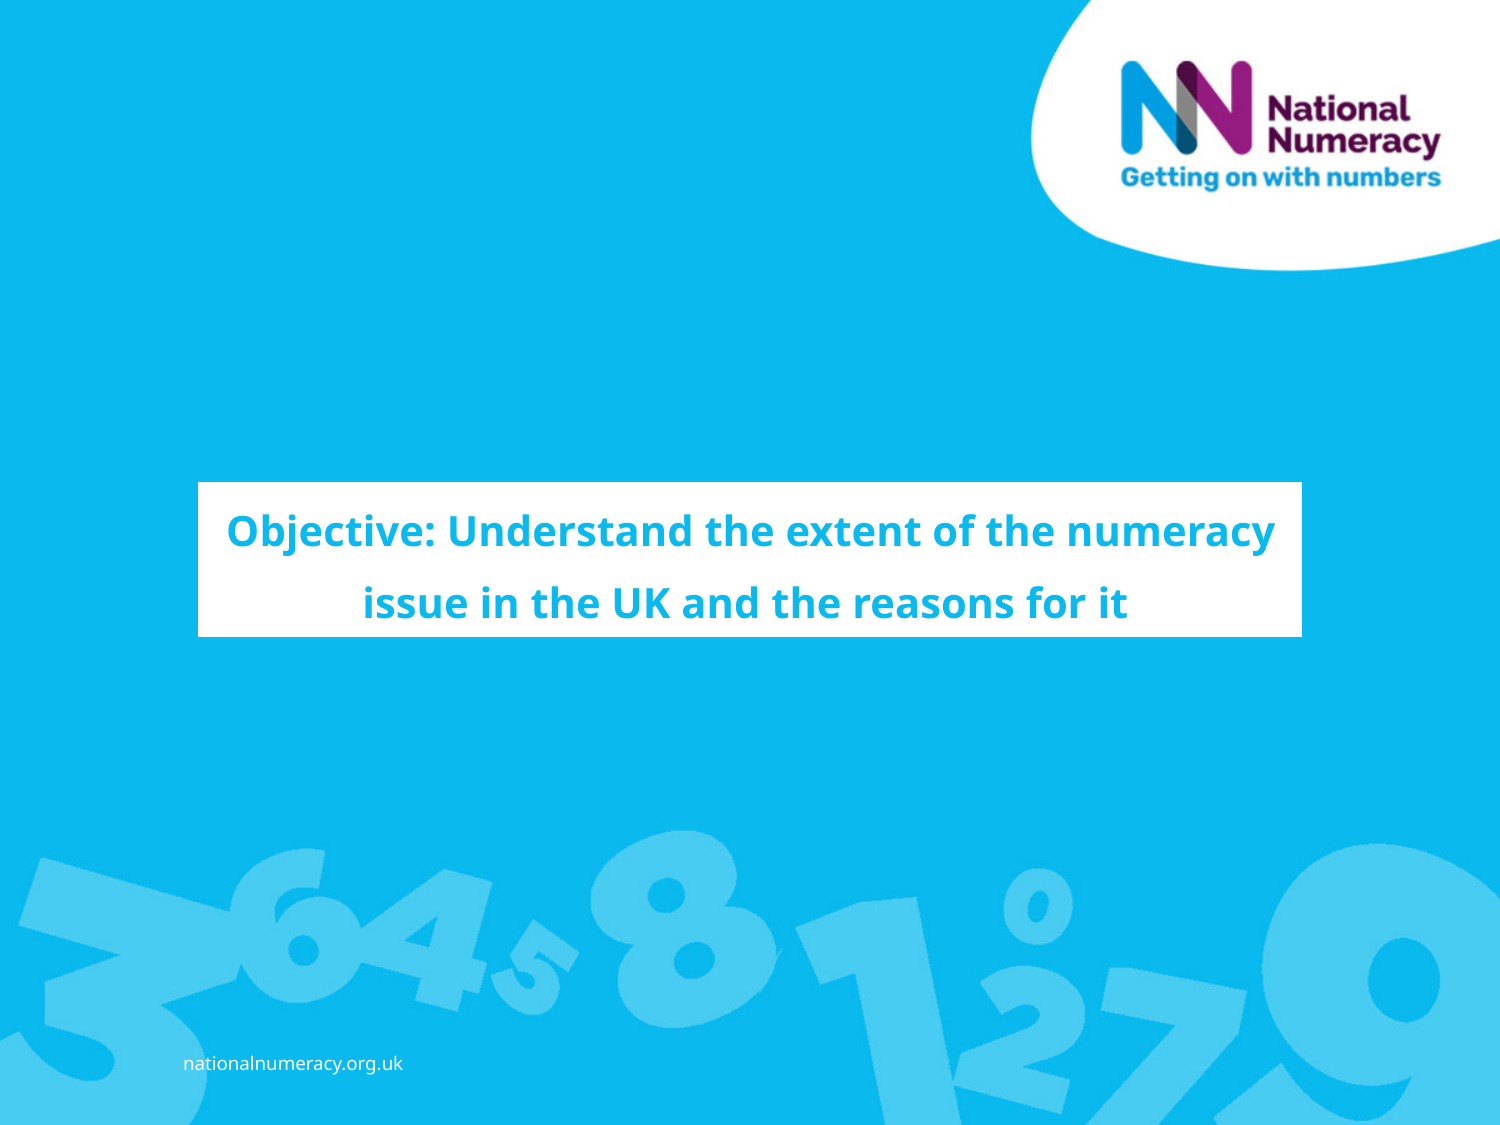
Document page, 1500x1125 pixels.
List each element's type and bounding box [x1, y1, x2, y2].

picture [796, 897, 1084, 1125]
picture [1087, 968, 1246, 1125]
picture [1031, 0, 1500, 271]
picture [0, 849, 492, 1125]
picture [199, 483, 1301, 636]
picture [591, 831, 779, 1028]
picture [492, 920, 578, 1014]
picture [1214, 844, 1500, 1125]
picture [1004, 869, 1073, 944]
